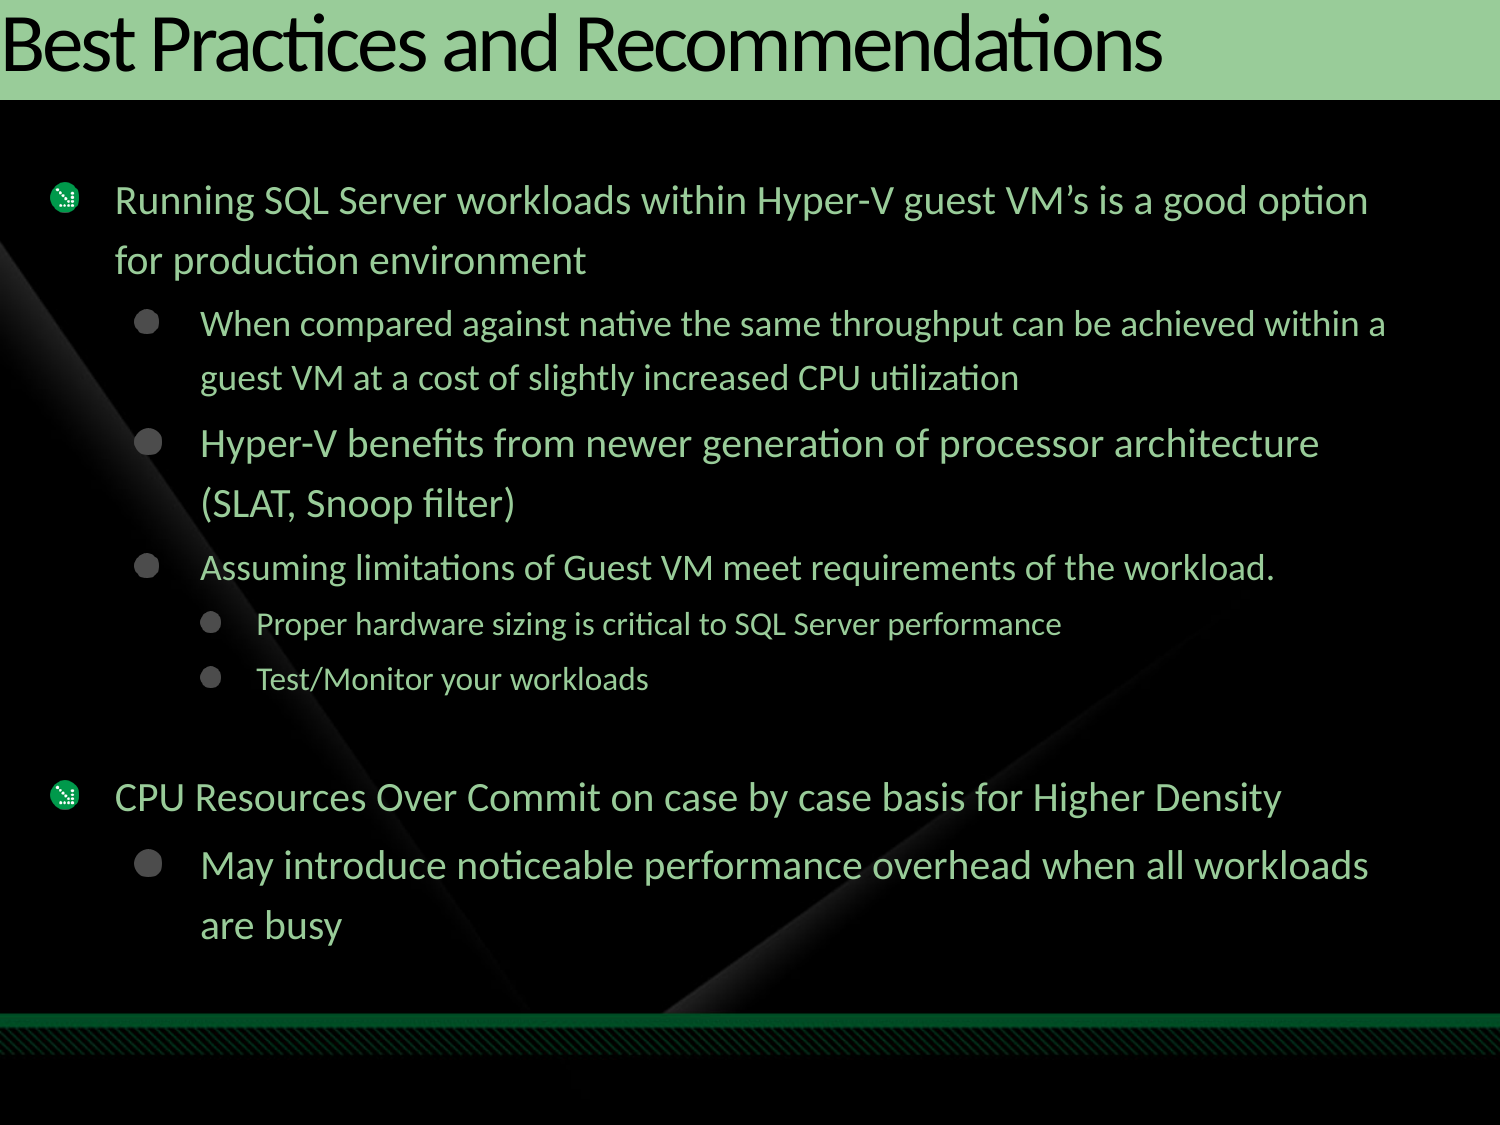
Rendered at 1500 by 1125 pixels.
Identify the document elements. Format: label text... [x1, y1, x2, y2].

picture [0, 100, 1500, 1125]
list Running SQL Server workloads within Hyper-V guest VM’s is a good option for production environment When compared against native the same throughput can be achieved within a guest VM at a cost of slightly increased CPU utilization Hyper-V benefits from newer generation of processor architecture (SLAT, Snoop filter) Assuming limitations of Guest VM meet requirements of the workload. Proper hardware sizing is critical to SQL Server performance Test/Monitor your workloads CPU Resources Over Commit on case by case basis for Higher Density May introduce noticeable performance overhead when all workloads are busy [50, 162, 1425, 1000]
title Best Practices and Recommendations [0, 0, 1500, 100]
